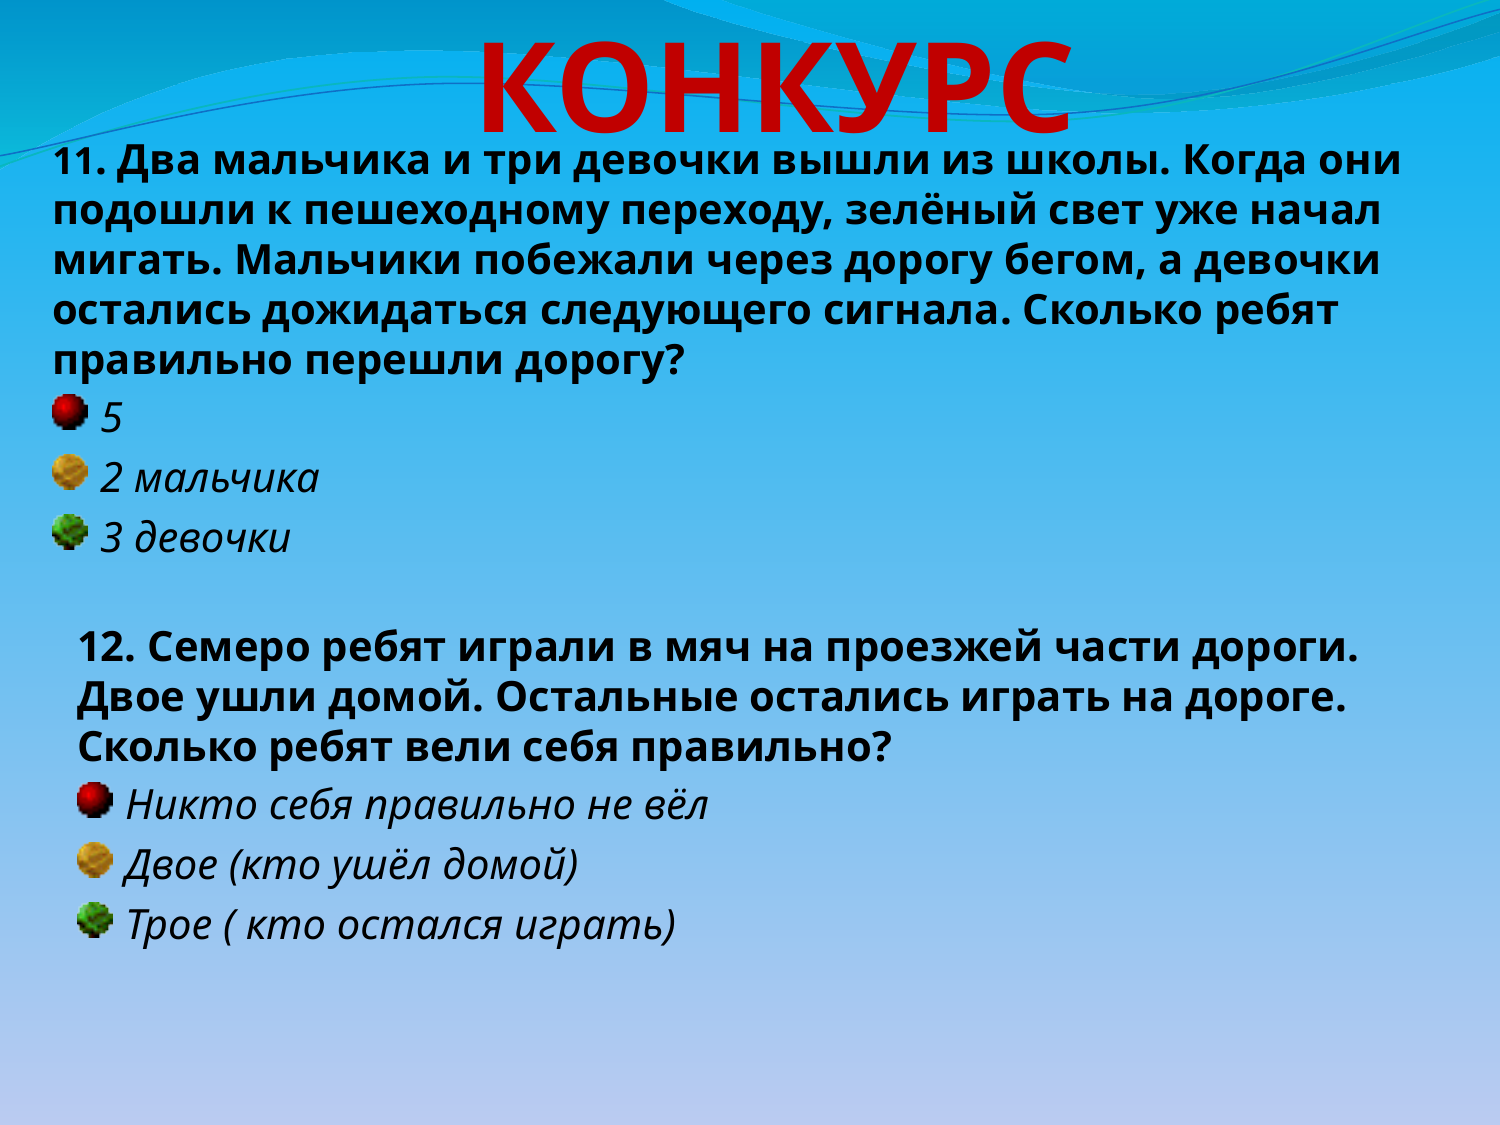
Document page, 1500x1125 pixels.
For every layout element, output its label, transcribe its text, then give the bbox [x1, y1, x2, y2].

picture [77, 842, 113, 878]
picture [52, 394, 88, 430]
picture [52, 514, 88, 550]
picture [77, 902, 113, 938]
picture [77, 782, 113, 818]
text_box КОНКУРС [387, 0, 1163, 125]
picture [52, 454, 88, 490]
text_box 11. Два мальчика и три девочки вышли из школы. Когда они подошли к пешеходному переходу, зелёный свет уже начал мигать. Мальчики побежали через дорогу бегом, а девочки остались дожидаться следующего сигнала. Сколько ребят правильно перешли дорогу? 5 2 мальчика 3 девочки [37, 125, 1463, 570]
text_box 12. Семеро ребят играли в мяч на проезжей части дороги. Двое ушли домой. Остальные остались играть на дороге. Сколько ребят вели себя правильно? Никто себя правильно не вёл Двое (кто ушёл домой) Трое ( кто остался играть) [62, 612, 1425, 958]
